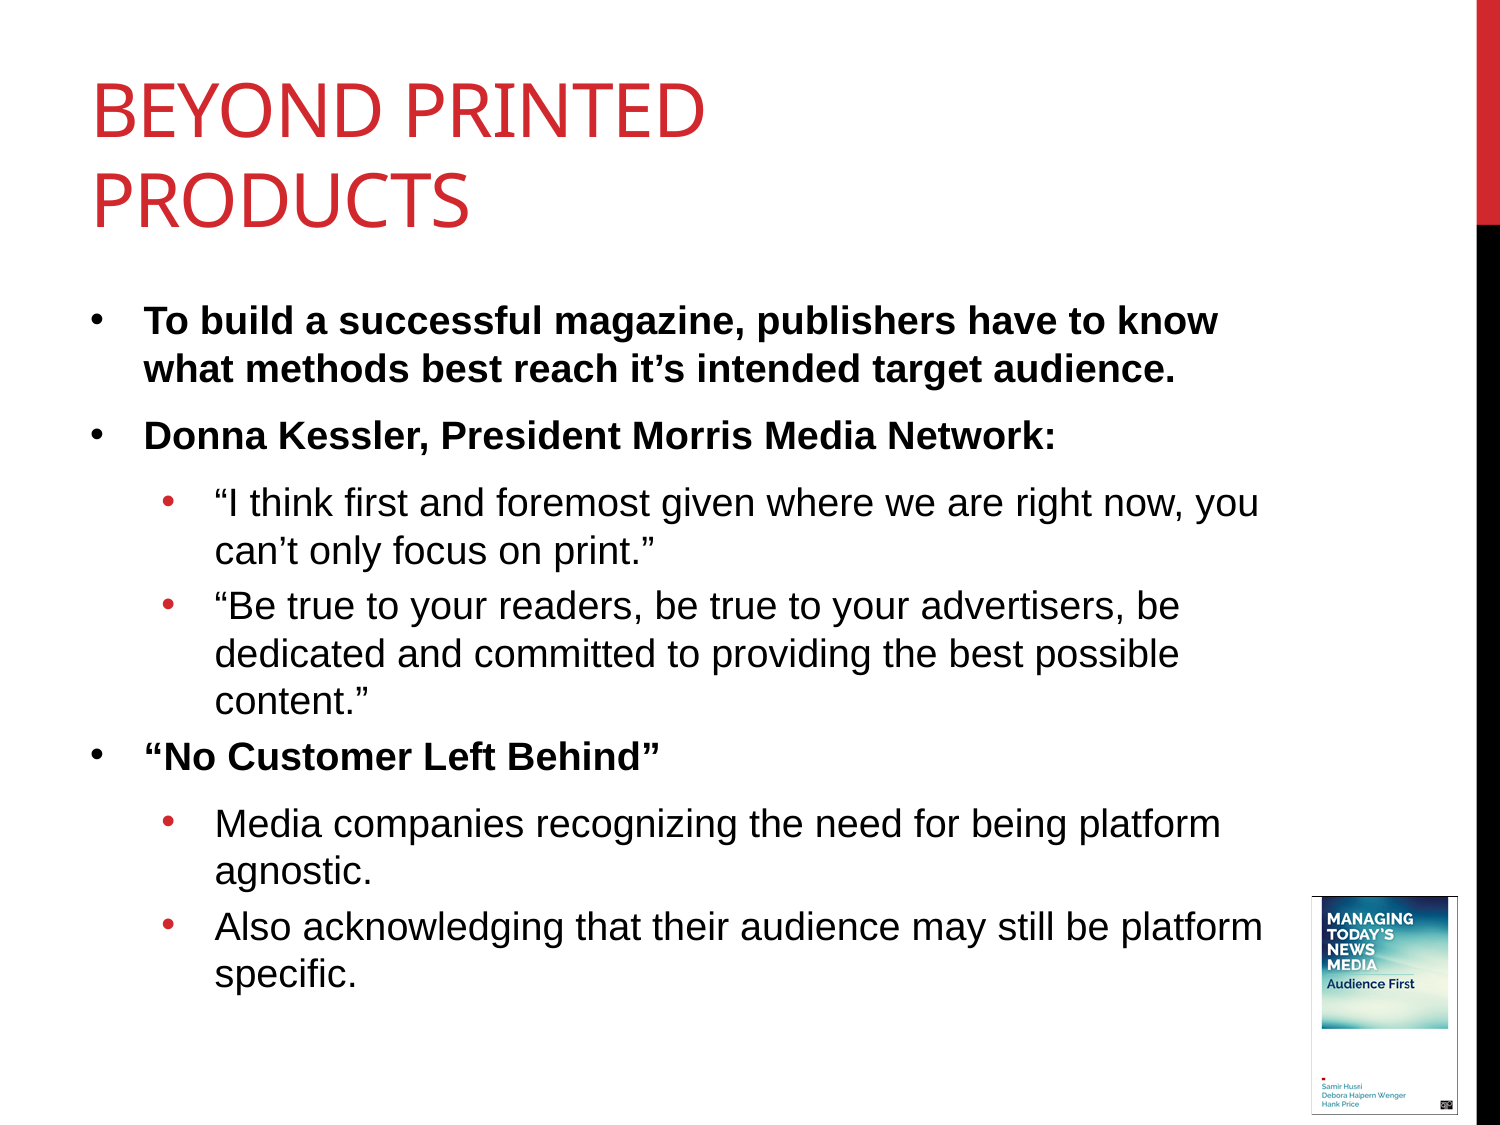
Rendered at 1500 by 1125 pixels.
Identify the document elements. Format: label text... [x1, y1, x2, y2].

picture [1311, 896, 1458, 1115]
list To build a successful magazine, publishers have to know what methods best reach it’s intended target audience. Donna Kessler, President Morris Media Network: “I think first and foremost given where we are right now, you can’t only focus on print.” “Be true to your readers, be true to your advertisers, be dedicated and committed to providing the best possible content.” “No Customer Left Behind” Media companies recognizing the need for being platform agnostic. Also acknowledging that their audience may still be platform specific. [75, 287, 1325, 1005]
title Beyond printed products [75, 25, 1025, 250]
